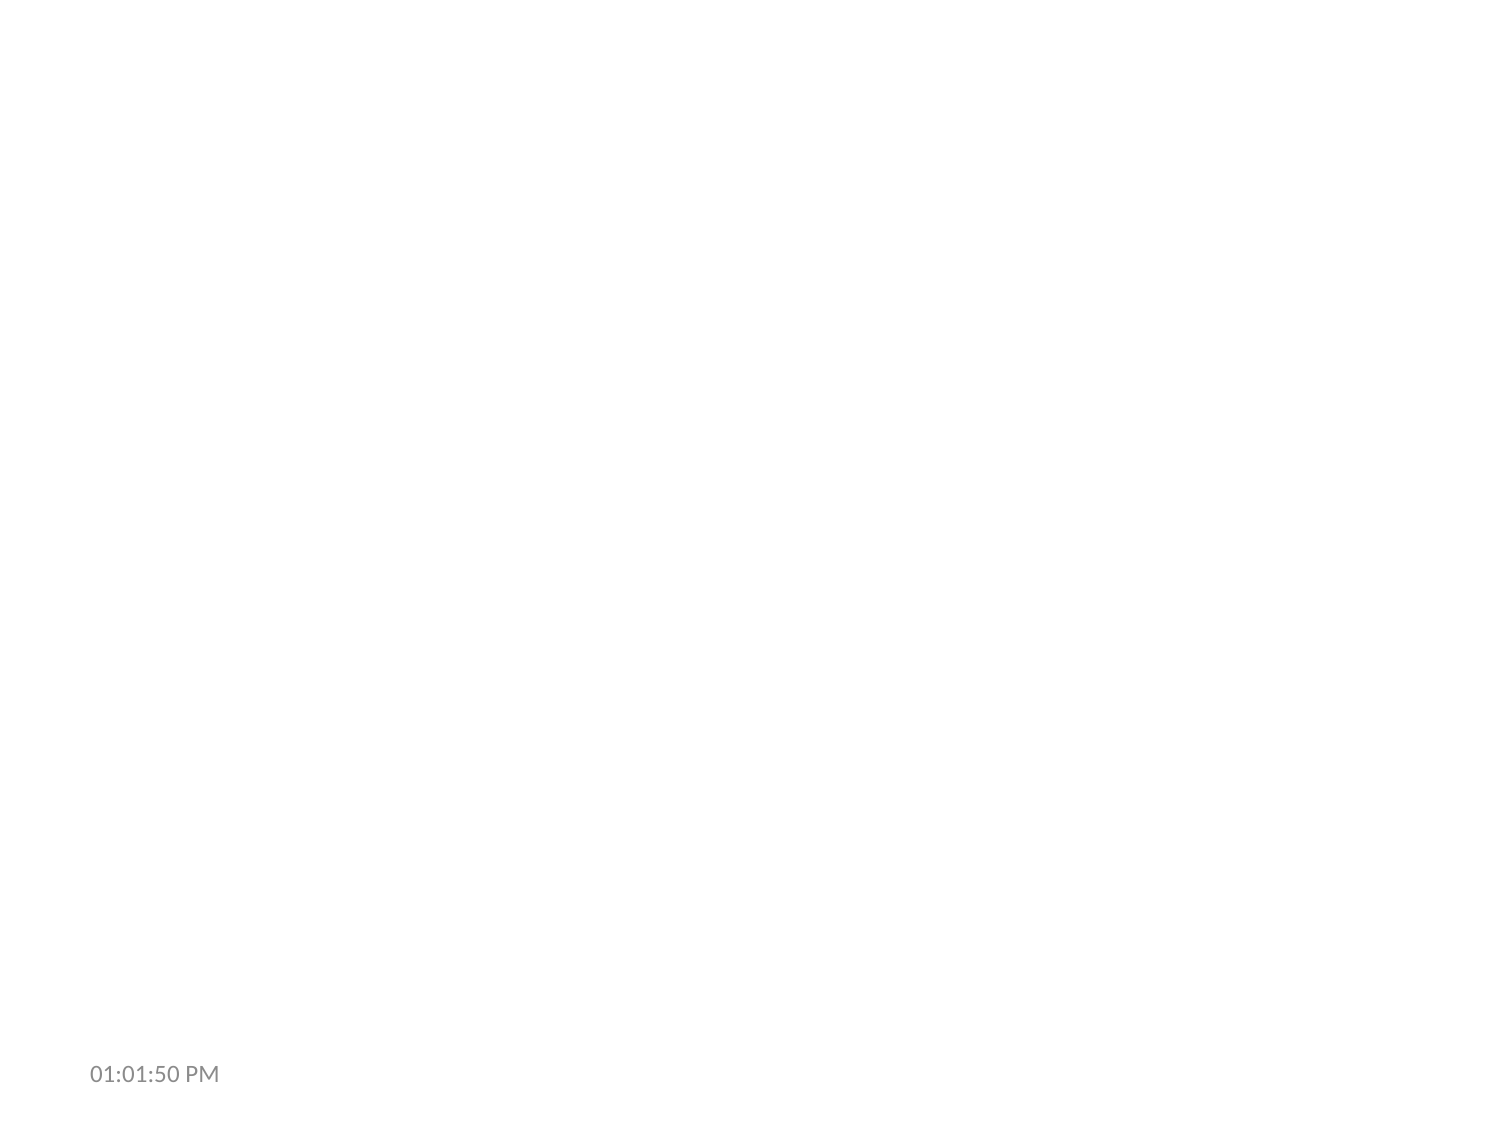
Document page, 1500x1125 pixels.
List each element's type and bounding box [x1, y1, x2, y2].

slide_number [75, 1042, 425, 1103]
